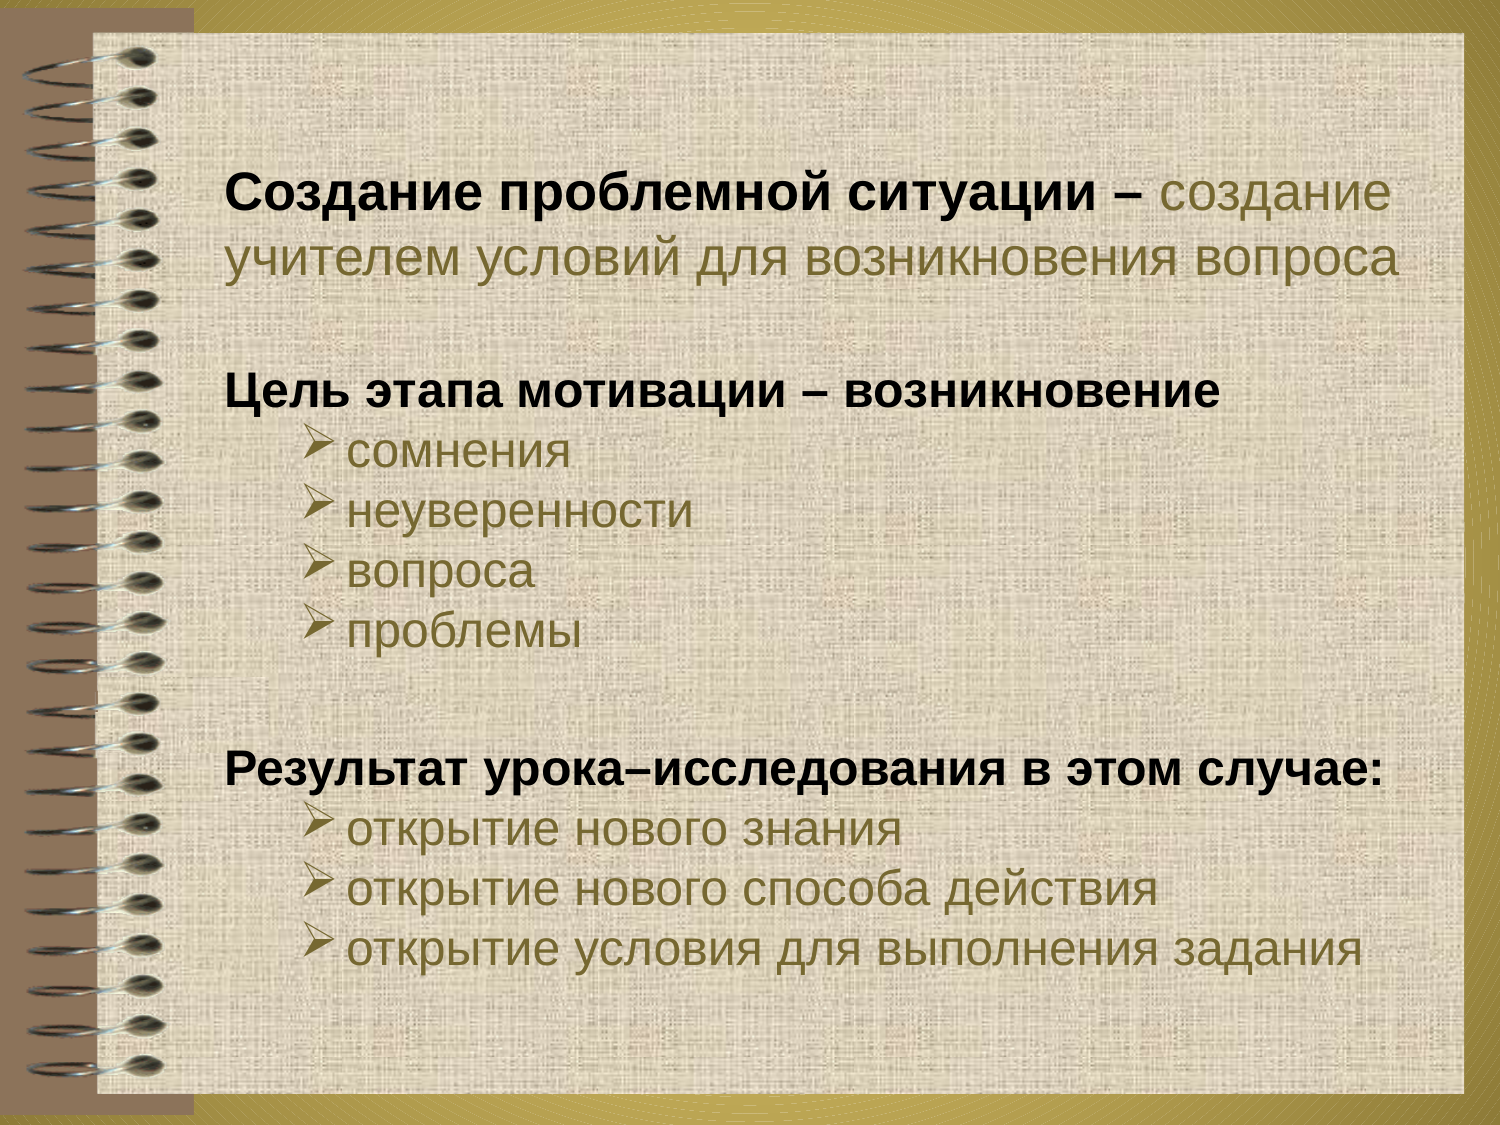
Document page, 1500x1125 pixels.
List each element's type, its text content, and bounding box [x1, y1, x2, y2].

text_box Результат урока–исследования в этом случае: открытие нового знания открытие нового способа действия открытие условия для выполнения задания [209, 727, 1459, 983]
text_box Создание проблемной ситуации – создание учителем условий для возникновения вопроса [209, 149, 1459, 294]
text_box Цель этапа мотивации – возникновение сомнения неуверенности вопроса проблемы [209, 349, 1258, 665]
picture [0, 8, 1465, 1115]
